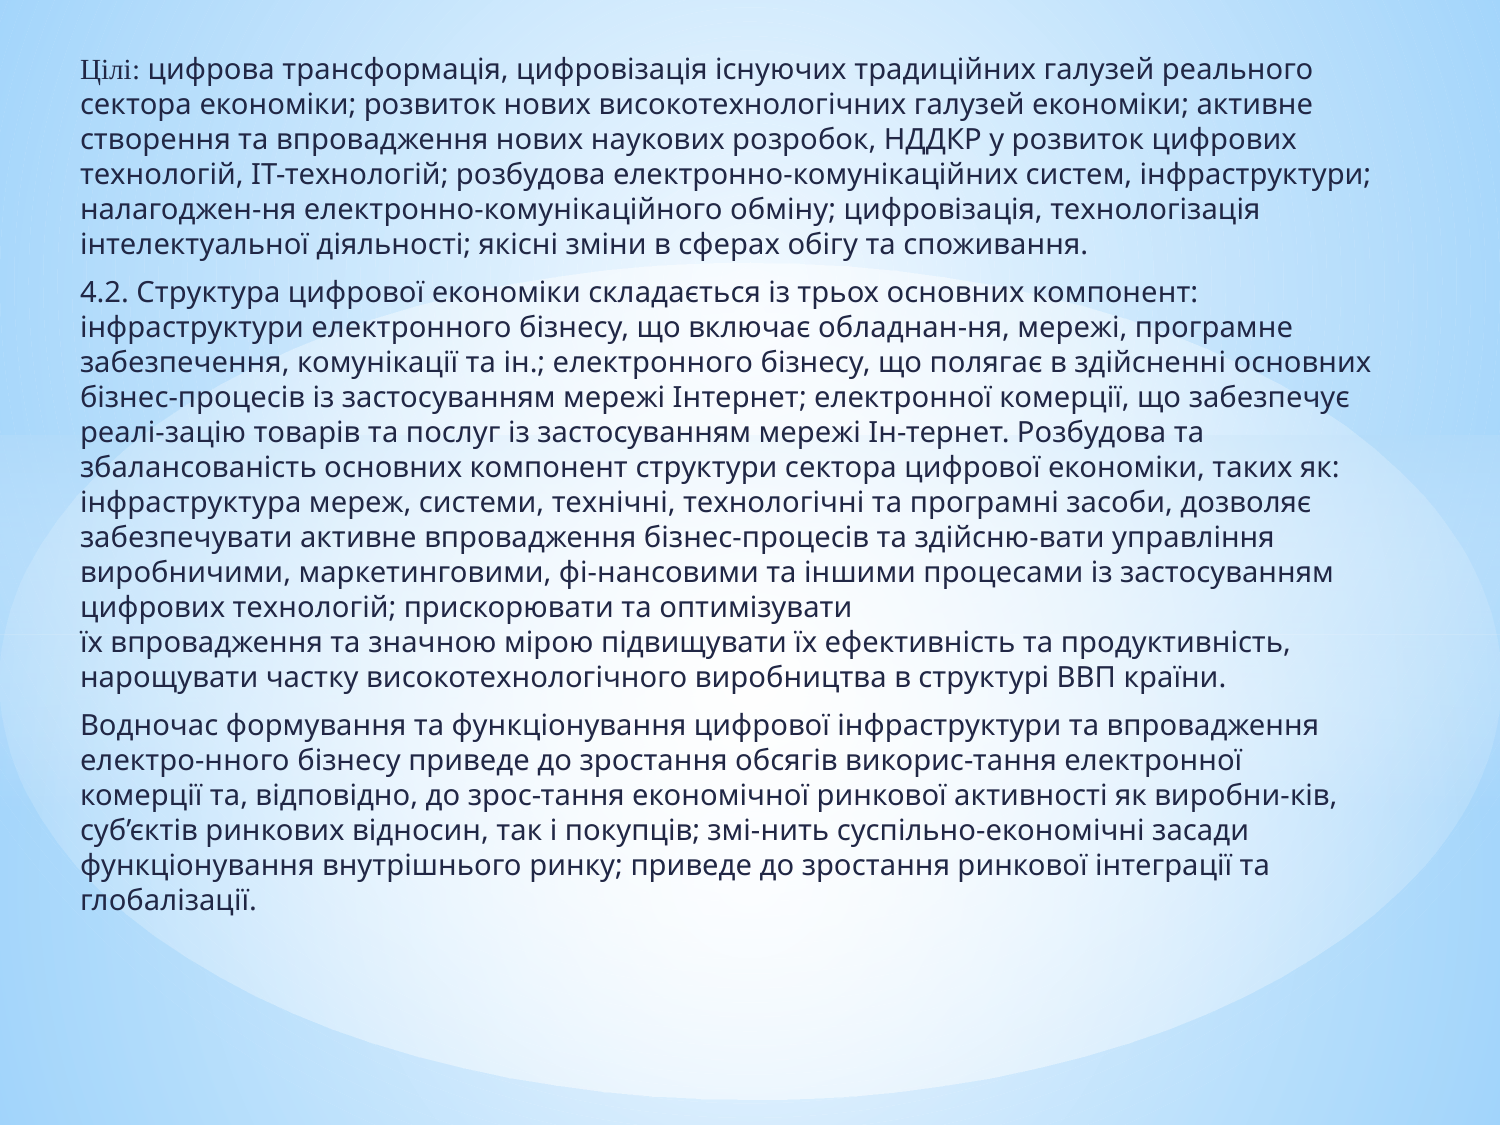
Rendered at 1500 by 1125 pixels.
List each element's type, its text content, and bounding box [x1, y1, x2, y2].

subtitle Цілі: цифрова трансформація, цифровізація існуючих традиційних галузей реального сектора економіки; розвиток нових високотехнологічних галузей економіки; активне створення та впровадження нових наукових розробок, НДДКР у розвиток цифрових технологій, ІТ-технологій; розбудова електронно-комунікаційних систем, інфраструктури; налагоджен-ня електронно-комунікаційного обміну; цифровізація, технологізація інтелектуальної діяльності; якісні зміни в сферах обігу та споживання. 4.2. Структура цифрової економіки складається із трьох основних компонент: інфраструктури електронного бізнесу, що включає обладнан-ня, мережі, програмне забезпечення, комунікації та ін.; електронного бізнесу, що полягає в здійсненні основних бізнес-процесів із застосуванням мережі Інтернет; електронної комерції, що забезпечує реалі-зацію товарів та послуг із застосуванням мережі Ін-тернет. Розбудова та збалансованість основних компонент структури сектора цифрової економіки, таких як: інфраструктура мереж, системи, технічні, технологічні та програмні засоби, дозволяє забезпечувати активне впровадження бізнес-процесів та здійсню-вати управління виробничими, маркетинговими, фі-нансовими та іншими процесами із застосуванням цифрових технологій; прискорювати та оптимізувати їх впровадження та значною мірою підвищувати їх ефективність та продуктивність, нарощувати частку високотехнологічного виробництва в структурі ВВП країни. Водночас формування та функціонування цифрової інфраструктури та впровадження електро-нного бізнесу приведе до зростання обсягів викорис-тання електронної комерції та, відповідно, до зрос-тання економічної ринкової активності як виробни-ків, суб’єктів ринкових відносин, так і покупців; змі-нить суспільно-економічні засади функціонування внутрішнього ринку; приведе до зростання ринкової інтеграції та глобалізації. [64, 42, 1388, 1071]
